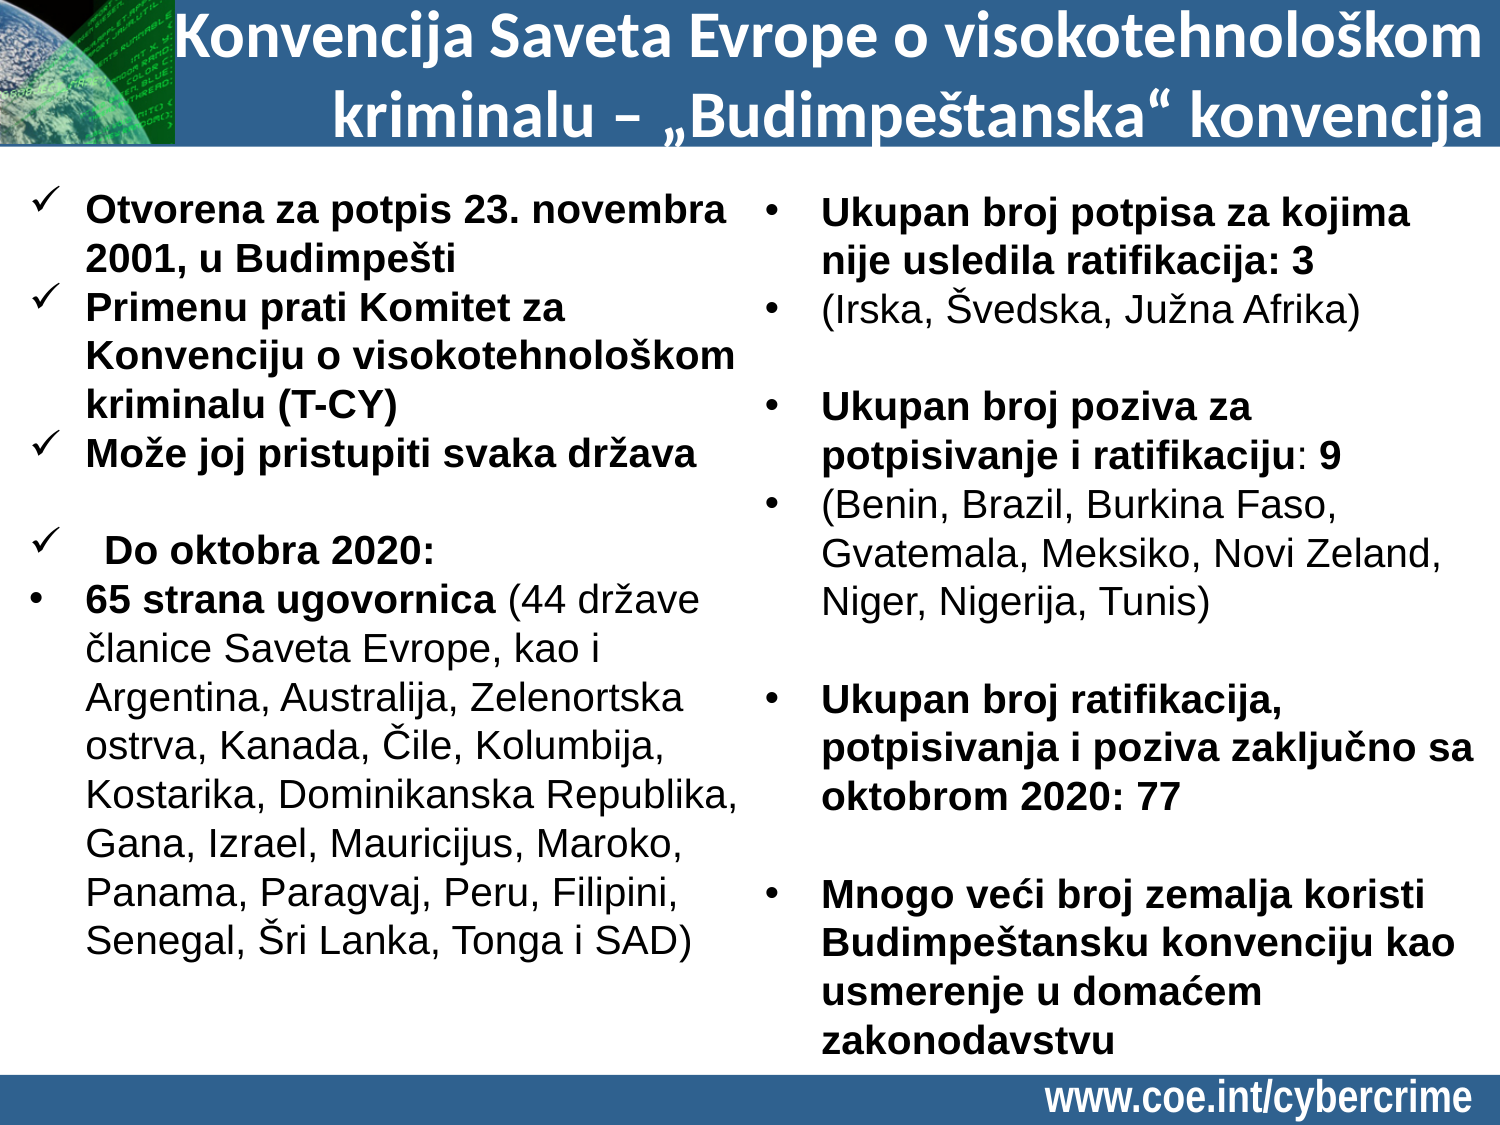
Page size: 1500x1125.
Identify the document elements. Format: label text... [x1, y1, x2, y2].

text_box www.coe.int/cybercrime [1030, 1070, 1500, 1125]
text_box Konvencija Saveta Evrope o visokotehnološkom kriminalu – „Budimpeštanska“ konvencija [177, 0, 1500, 149]
text_box Ukupan broj potpisa za kojima nije usledila ratifikacija: 3 (Irska, Švedska, Južna Afrika) Ukupan broj poziva za potpisivanje i ratifikaciju: 9 (Benin, Brazil, Burkina Faso, Gvatemala, Meksiko, Novi Zeland, Niger, Nigerija, Tunis) Ukupan broj ratifikacija, potpisivanja i poziva zaključno sa oktobrom 2020: 77 Mnogo veći broj zemalja koristi Budimpeštansku konvenciju kao usmerenje u domaćem zakonodavstvu [749, 177, 1500, 1070]
text_box [0, 1073, 1030, 1125]
text_box Otvorena za potpis 23. novembra 2001, u Budimpešti Primenu prati Komitet za Konvenciju o visokotehnološkom kriminalu (T-CY) Može joj pristupiti svaka država Do oktobra 2020: 65 strana ugovornica (44 države članice Saveta Evrope, kao i Argentina, Australija, Zelenortska ostrva, Kanada, Čile, Kolumbija, Kostarika, Dominikanska Republika, Gana, Izrael, Mauricijus, Maroko, Panama, Paragvaj, Peru, Filipini, Senegal, Šri Lanka, Tonga i SAD) [14, 175, 765, 1068]
picture [0, 0, 175, 144]
